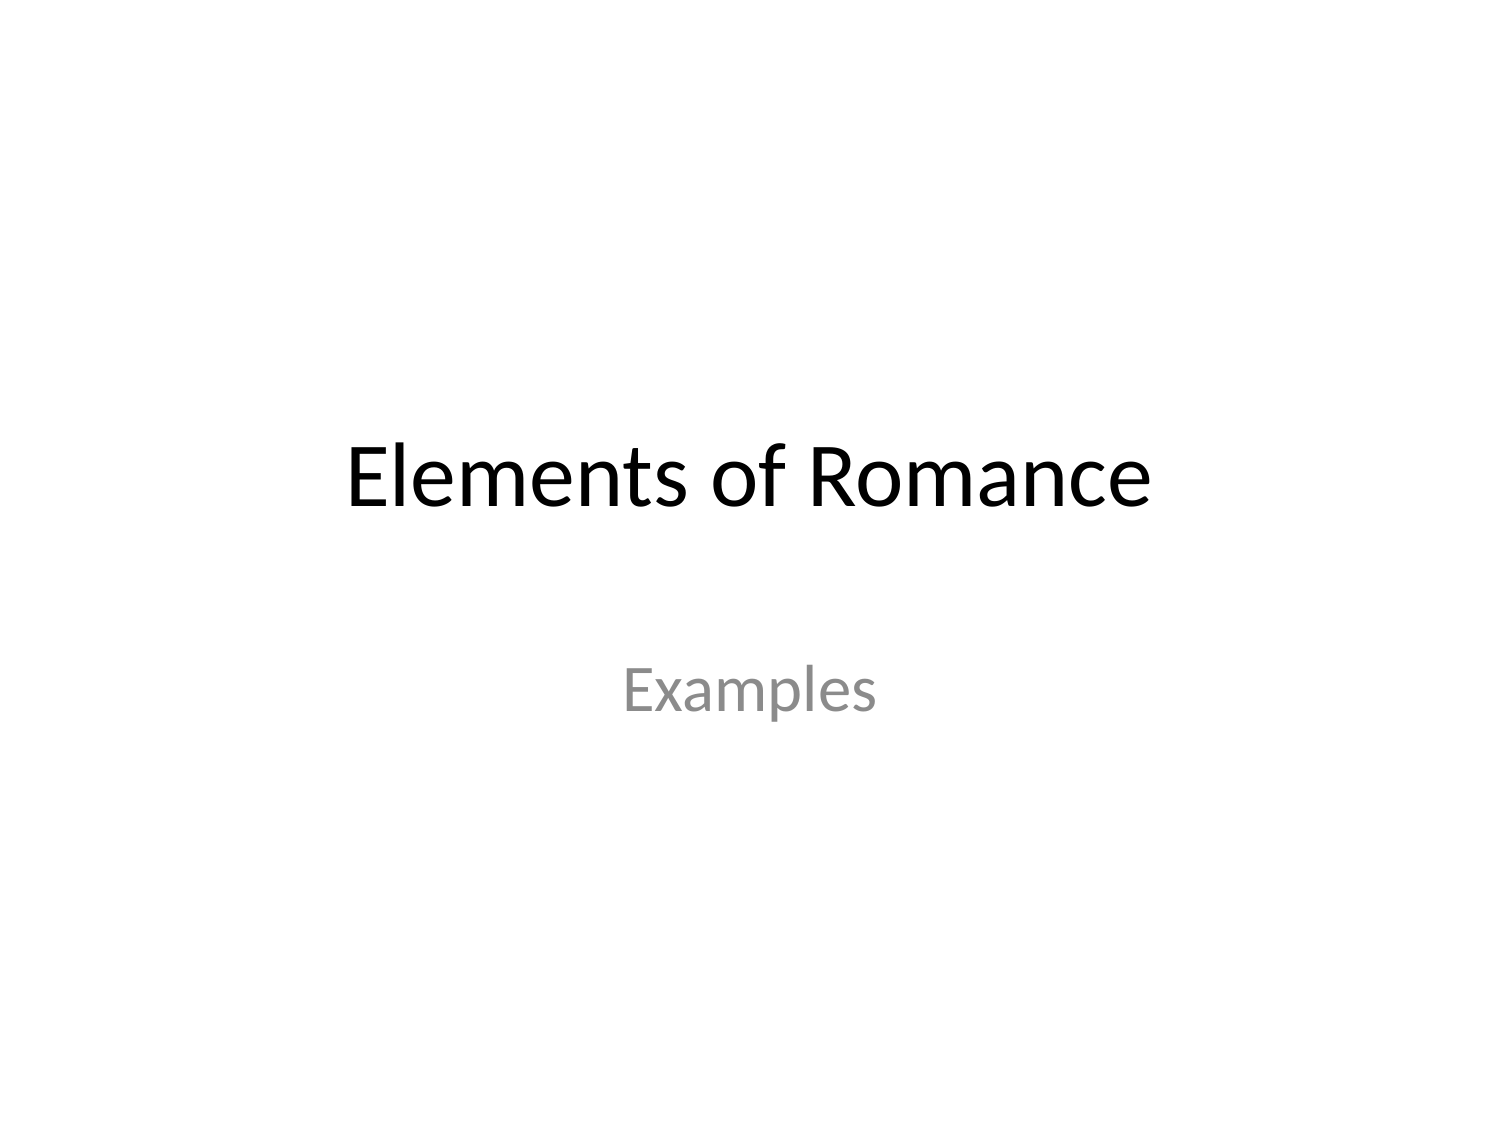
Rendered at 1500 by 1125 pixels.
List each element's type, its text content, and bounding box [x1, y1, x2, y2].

subtitle Examples [225, 637, 1275, 925]
title Elements of Romance [112, 349, 1388, 591]
